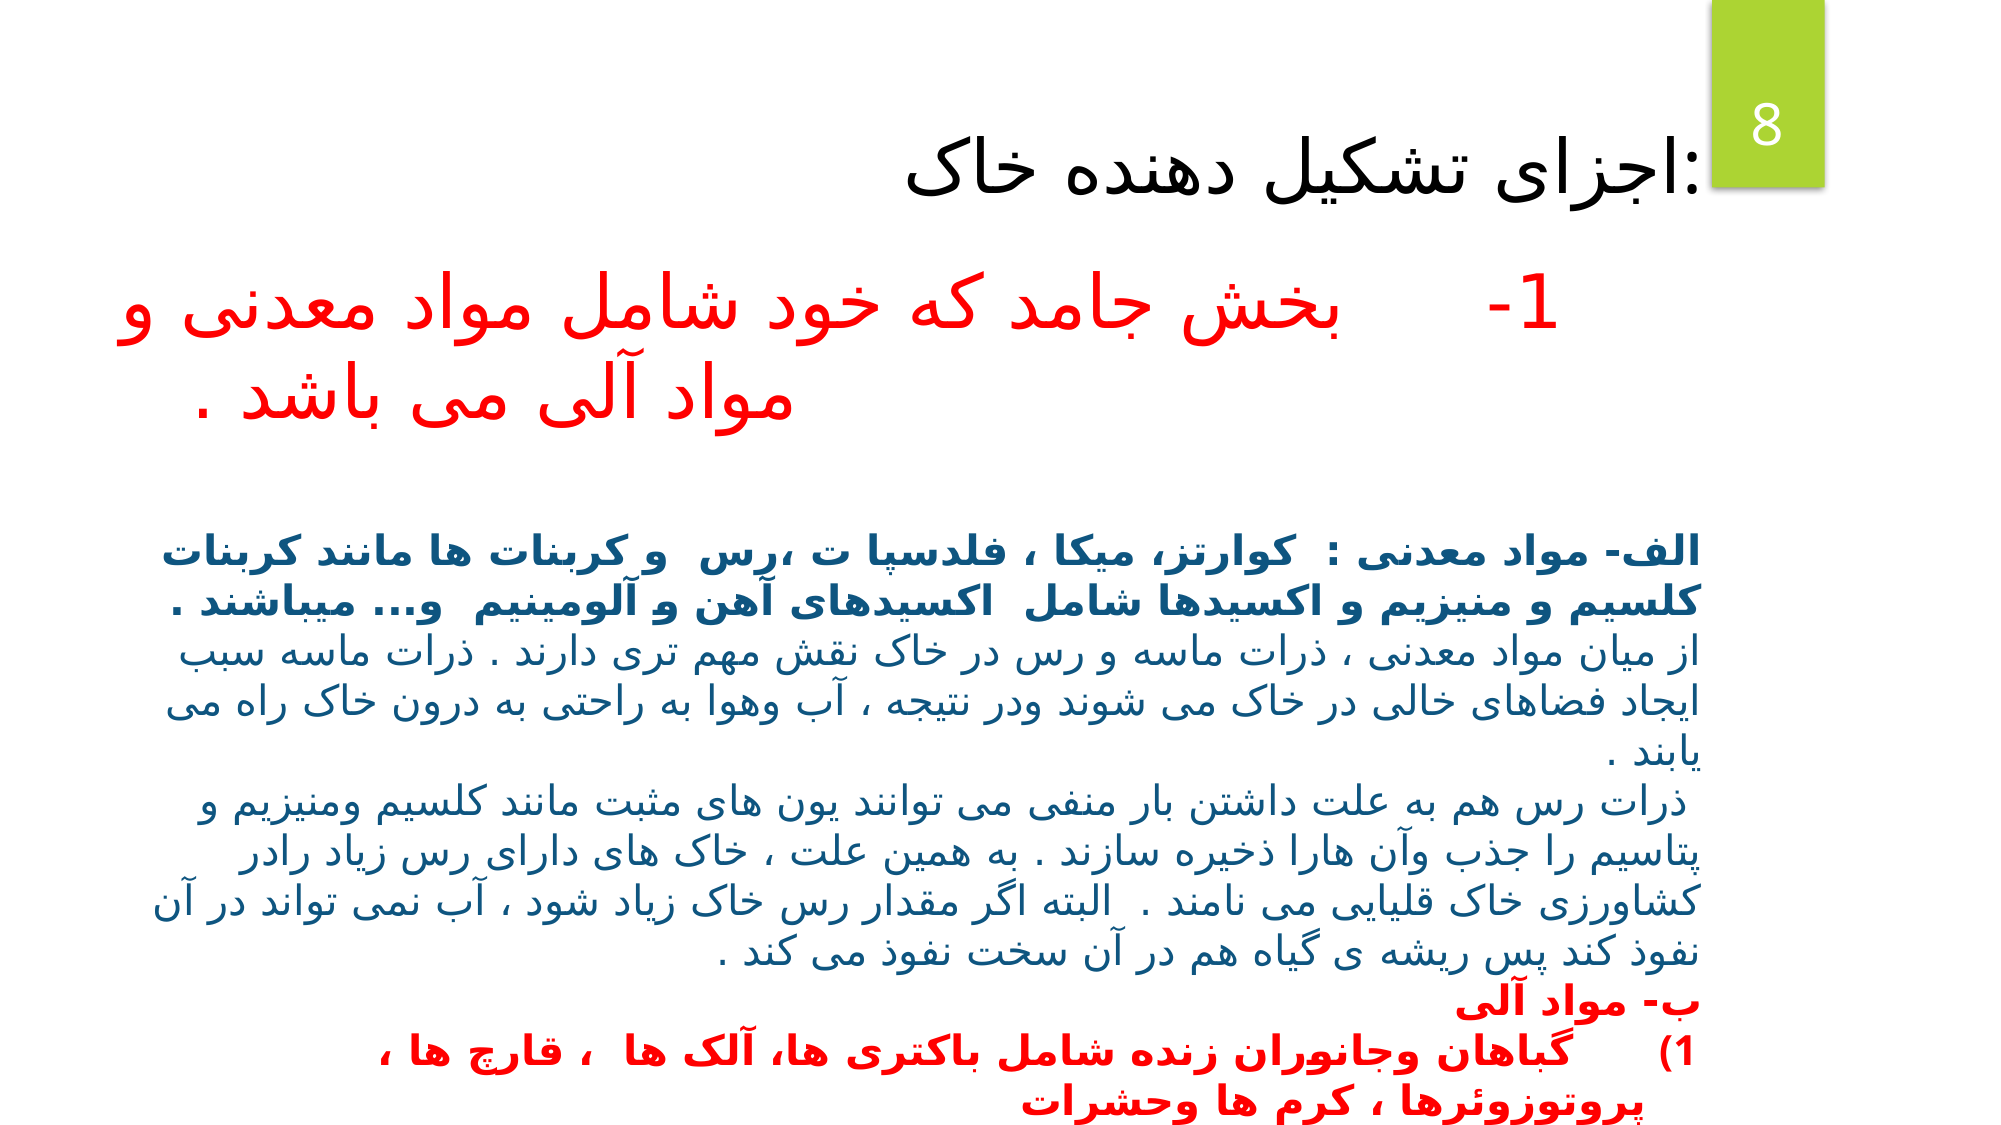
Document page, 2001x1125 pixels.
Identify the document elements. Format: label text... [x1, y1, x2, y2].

slide_number 8 [1698, 48, 1836, 175]
text_box اجزای تشکیل دهنده خاک: 1- بخش جامد که خود شامل مواد معدنی و مواد آلی می باشد . الف- مواد معدنی : کوارتز، میکا ، فلدسپا ت ،رس و کربنات ها مانند کربنات کلسیم و منیزیم و اکسیدها شامل اکسیدهای آهن و آلومینیم و... میباشند . از میان مواد معدنی ، ذرات ماسه و رس در خاک نقش مهم تری دارند . ذرات ماسه سبب ایجاد فضاهای خالی در خاک می شوند ودر نتیجه ، آب وهوا به راحتی به درون خاک راه می یابند . ذرات رس هم به علت داشتن بار منفی می توانند یون های مثبت مانند کلسیم ومنیزیم و پتاسیم را جذب وآن هارا ذخیره سازند . به همین علت ، خاک های دارای رس زیاد رادر کشاورزی خاک قلیایی می نامند . البته اگر مقدار رس خاک زیاد شود ، آب نمی تواند در آن نفوذ کند پس ریشه ی گیاه هم در آن سخت نفوذ می کند . ب- مواد آلی گباهان وجانوران زنده شامل باکتری ها، آلک ها ، قارچ ها ، پروتوزوئرها ، کرم ها وحشرات بقایای تجزیه نشده ی گباهی وجانوری 3) هوموس (گیا خاک) اجزای تجزیه شده ی جانداران [105, 111, 1718, 1125]
